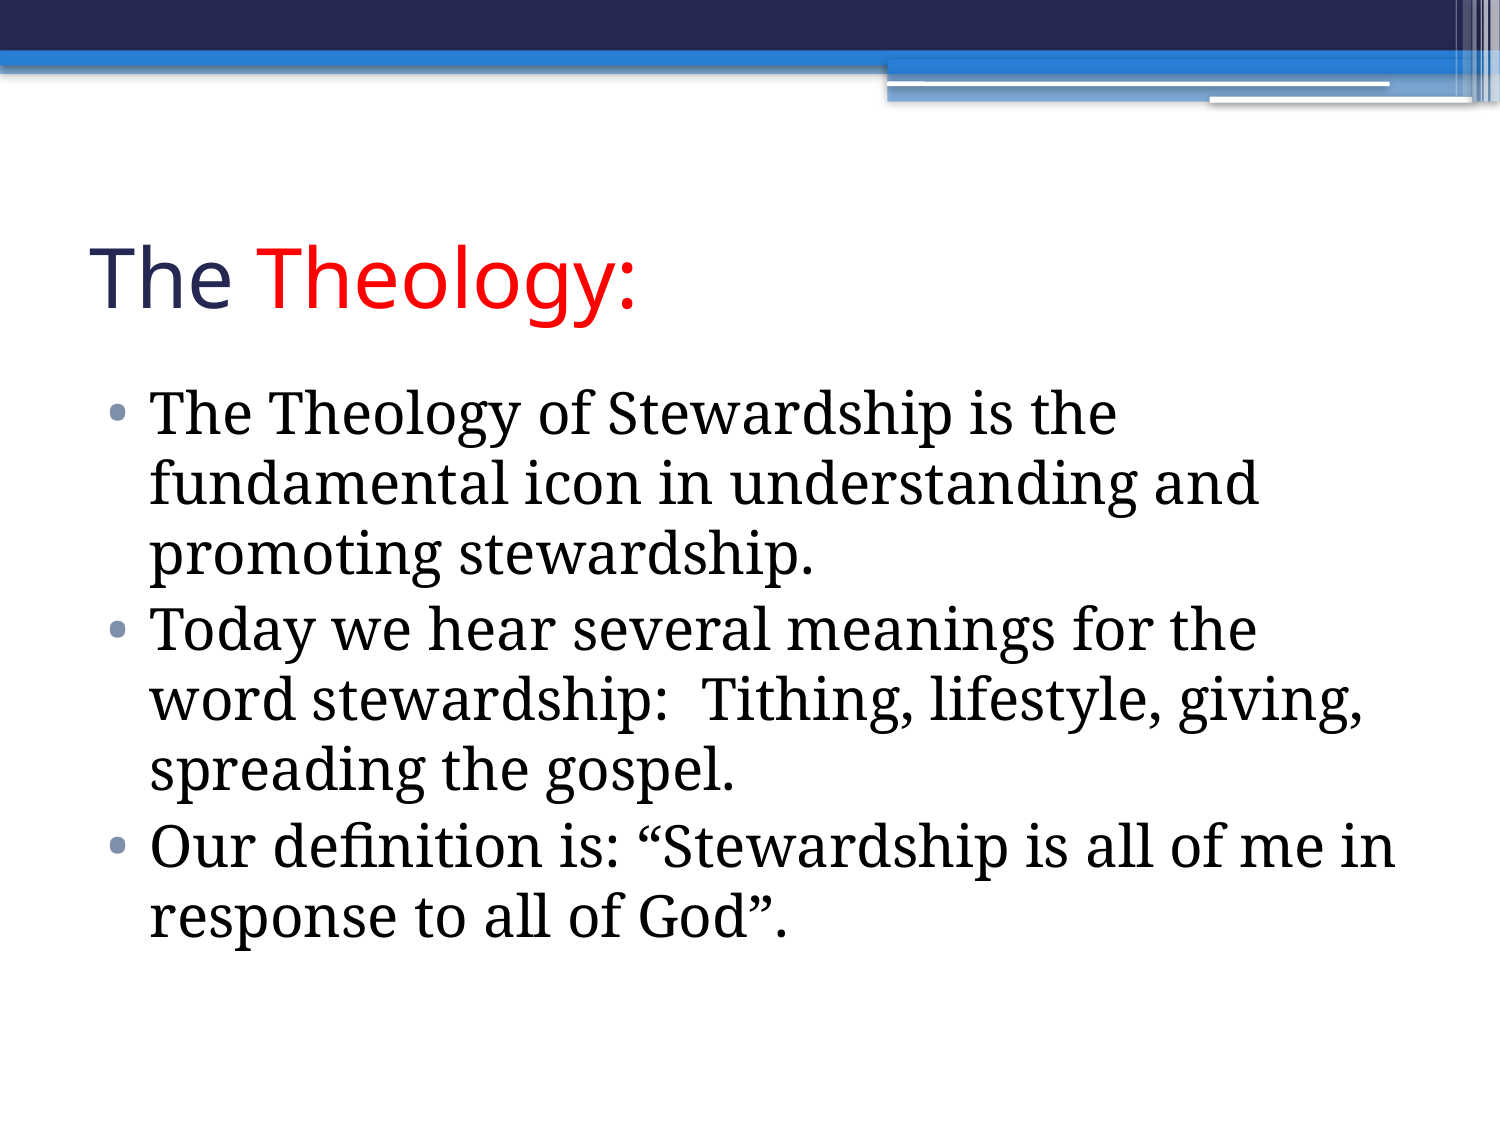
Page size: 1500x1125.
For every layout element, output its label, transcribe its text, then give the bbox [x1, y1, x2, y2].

title The Theology: [75, 187, 1425, 363]
list The Theology of Stewardship is the fundamental icon in understanding and promoting stewardship. Today we hear several meanings for the word stewardship: Tithing, lifestyle, giving, spreading the gospel. Our definition is: “Stewardship is all of me in response to all of God”. [75, 368, 1425, 1079]
